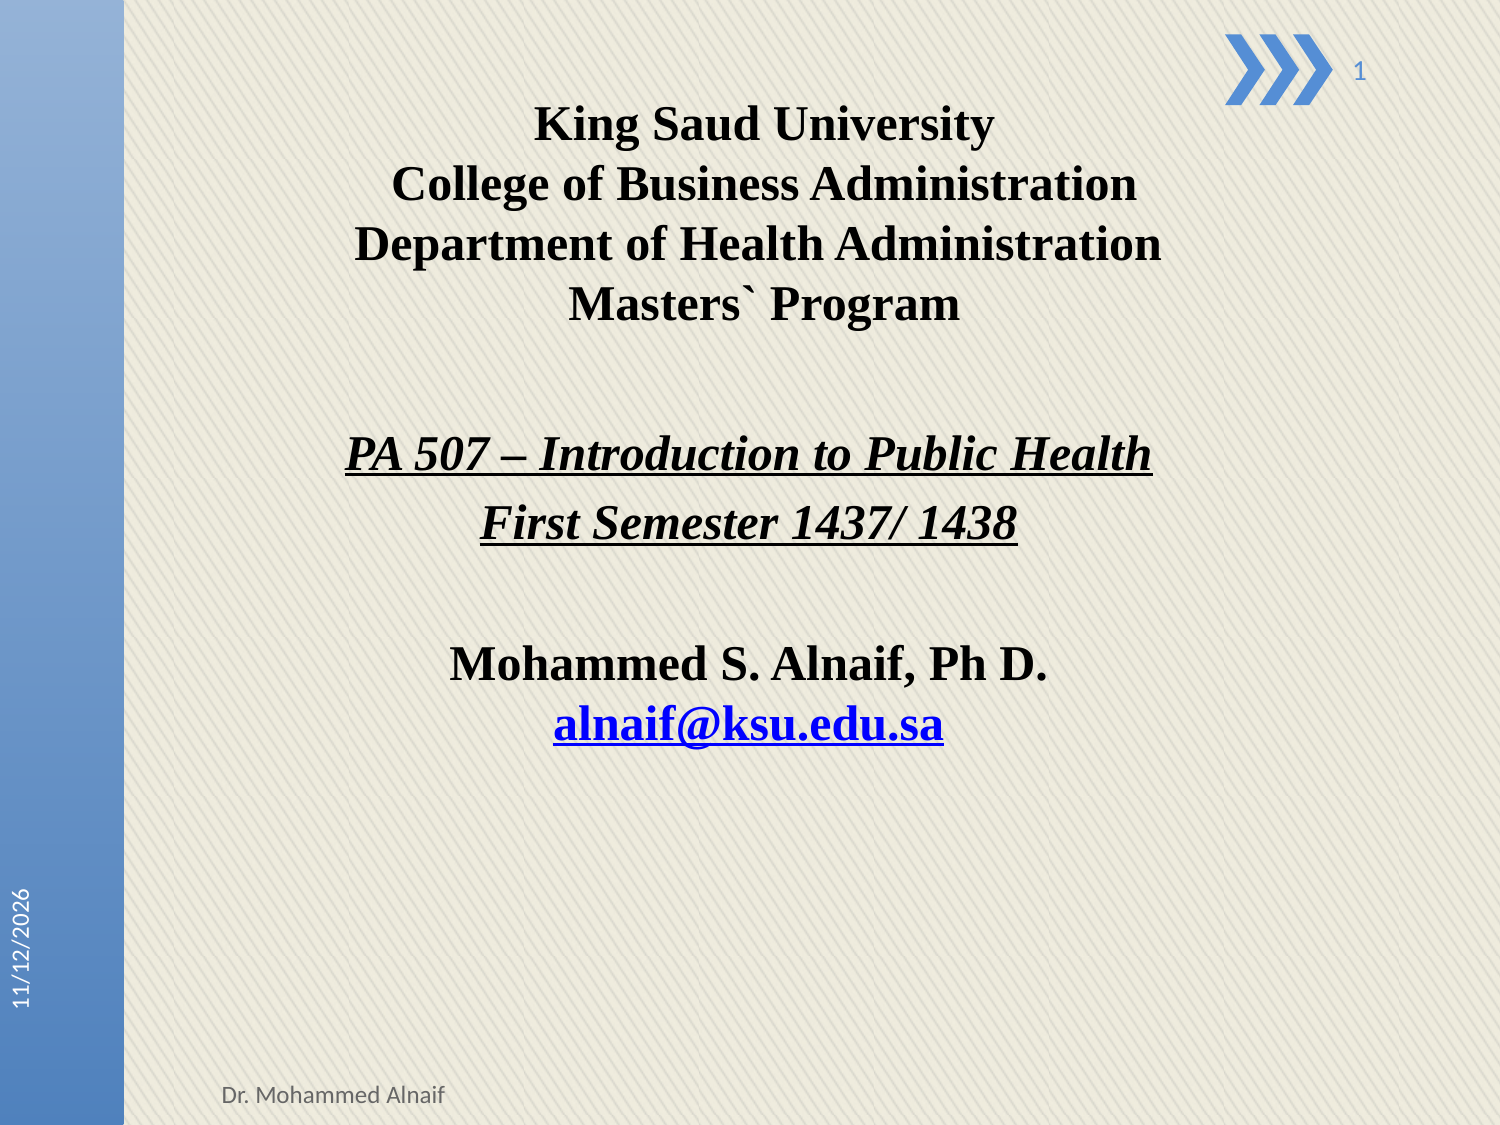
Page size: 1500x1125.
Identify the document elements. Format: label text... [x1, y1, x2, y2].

slide_number 1 [1337, 38, 1466, 99]
footer Dr. Mohammed Alnaif [206, 1074, 1382, 1113]
title King Saud University College of Business Administration Department of Health Administration Masters` Program [112, 66, 1388, 338]
subtitle PA 507 – Introduction to Public Health First Semester 1437/ 1438 Mohammed S. Alnaif, Ph D. alnaif@ksu.edu.sa [147, 412, 1350, 925]
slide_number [0, 594, 38, 1026]
